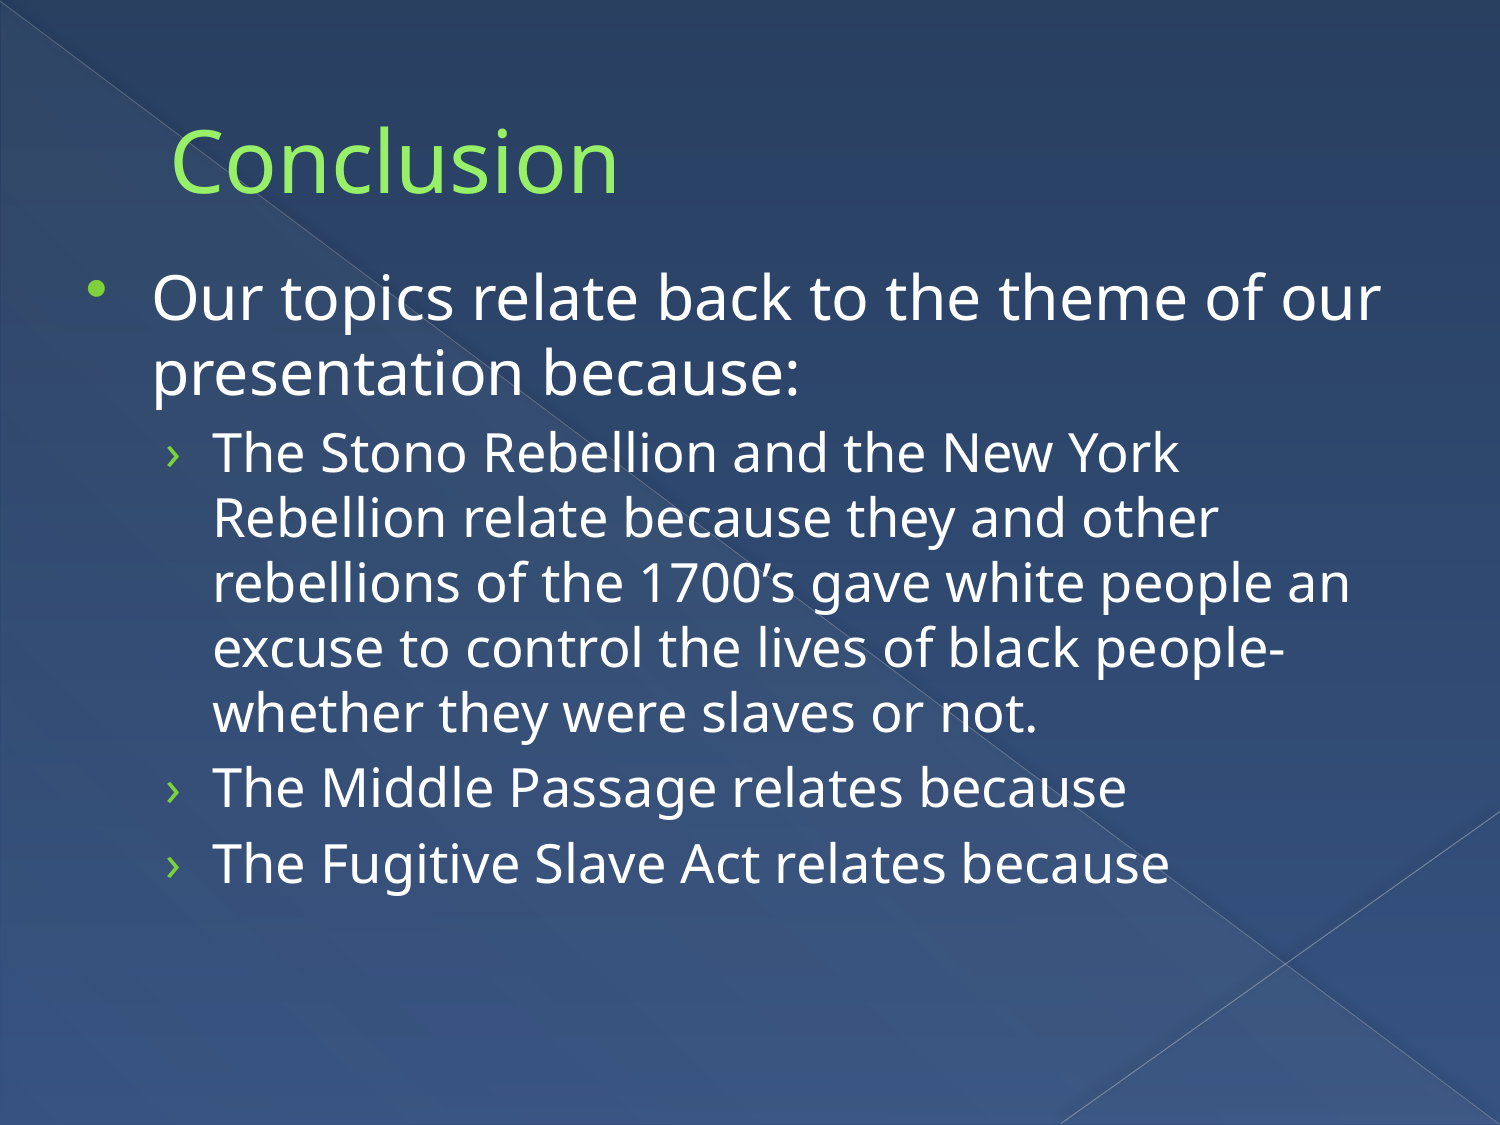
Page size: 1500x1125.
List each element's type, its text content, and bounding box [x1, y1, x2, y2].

title Conclusion [75, 43, 1425, 274]
list Our topics relate back to the theme of our presentation because: The Stono Rebellion and the New York Rebellion relate because they and other rebellions of the 1700’s gave white people an excuse to control the lives of black people- whether they were slaves or not. The Middle Passage relates because The Fugitive Slave Act relates because [62, 249, 1413, 1063]
